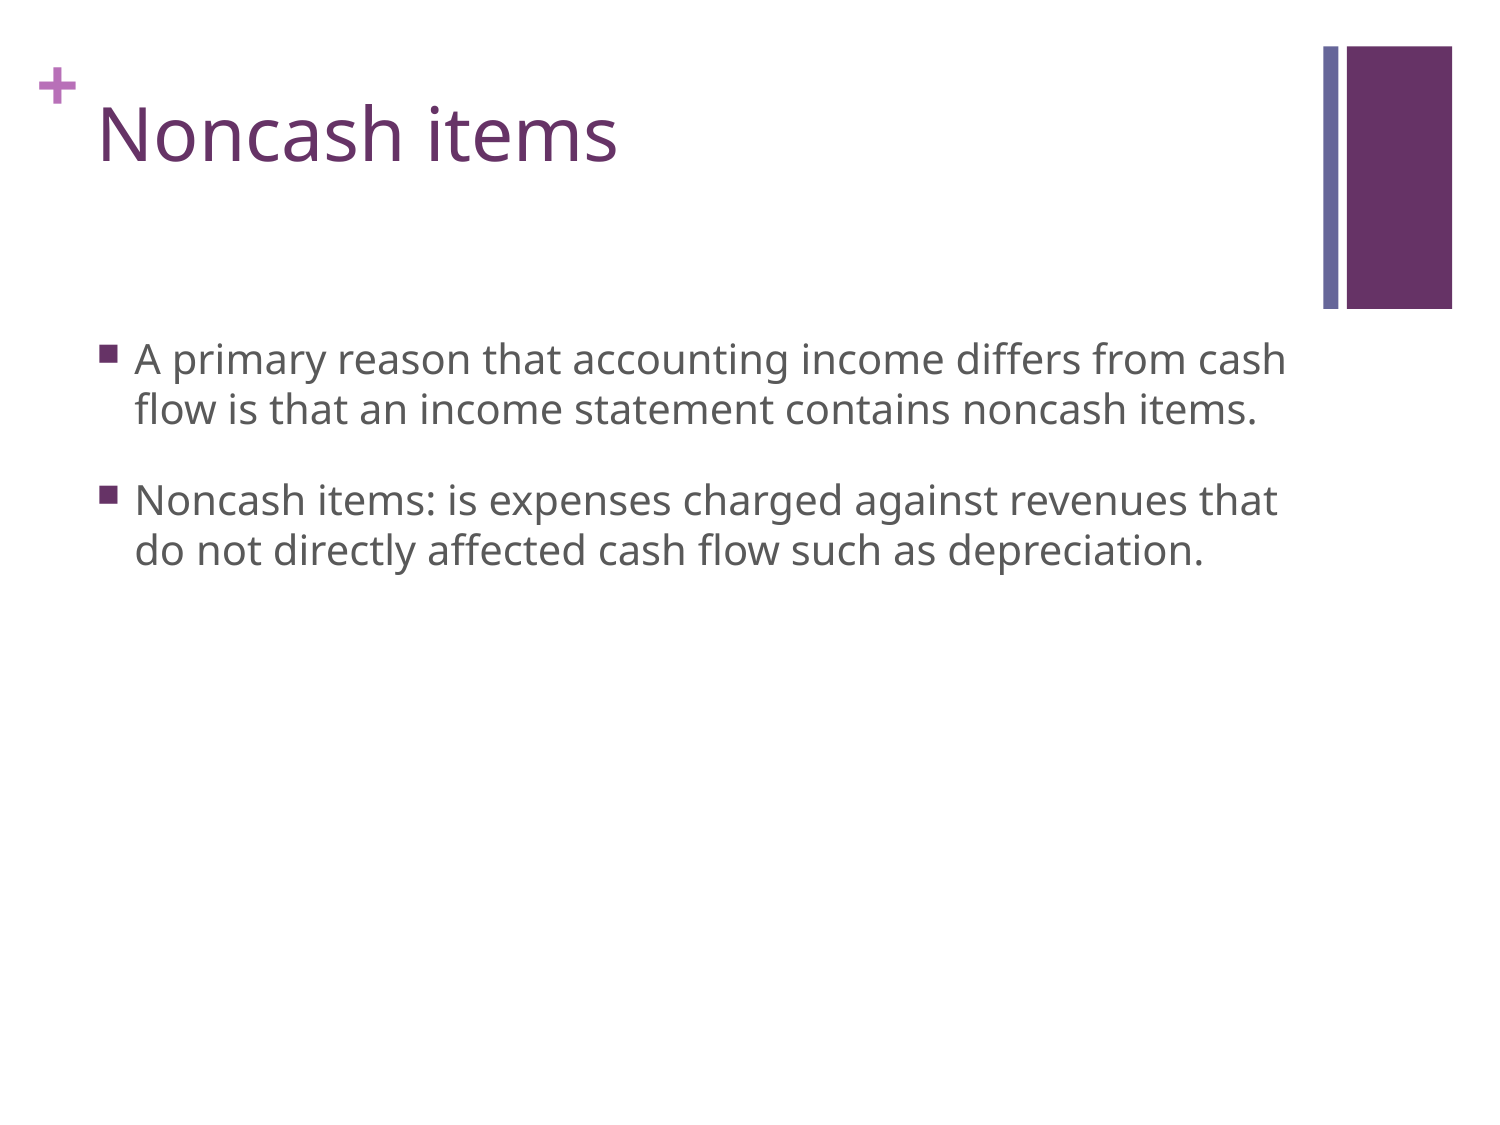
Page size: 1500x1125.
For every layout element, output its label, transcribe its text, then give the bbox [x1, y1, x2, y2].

title Noncash items [81, 79, 1322, 263]
list A primary reason that accounting income differs from cash flow is that an income statement contains noncash items. Noncash items: is expenses charged against revenues that do not directly affected cash flow such as depreciation. [81, 324, 1322, 1005]
